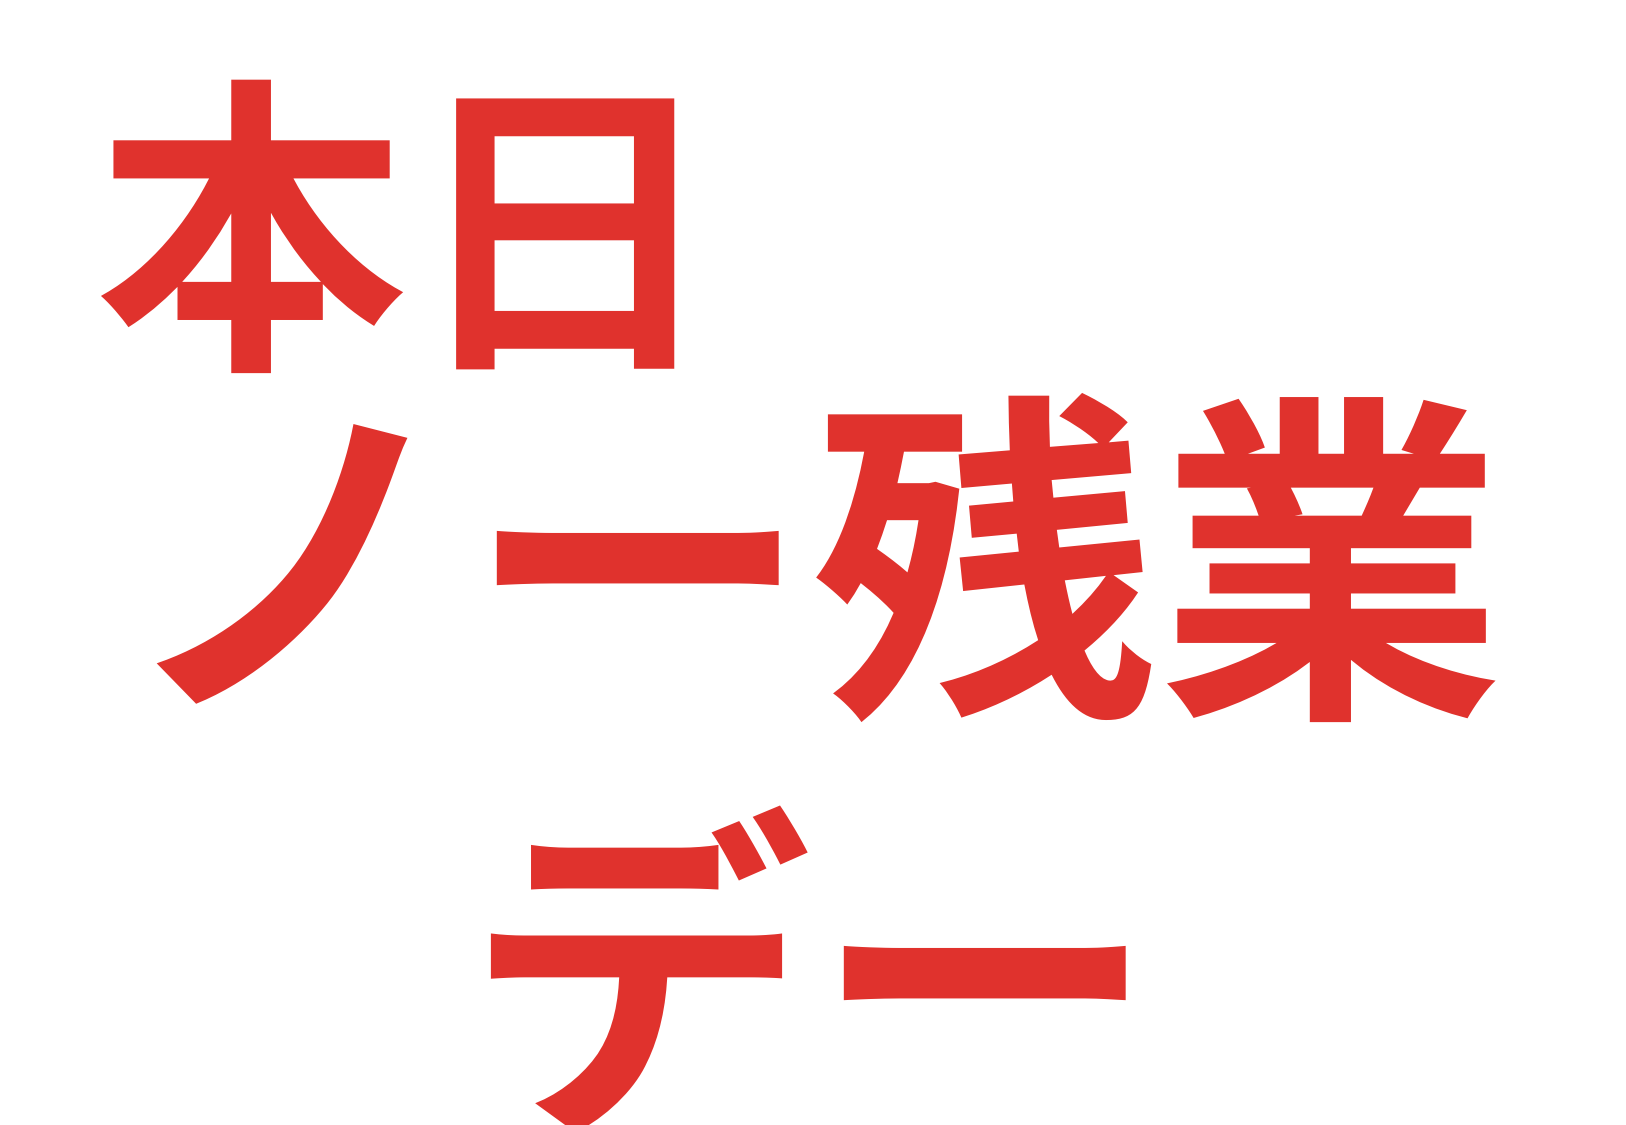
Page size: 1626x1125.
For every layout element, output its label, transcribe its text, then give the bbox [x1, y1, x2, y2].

text_box ノー残業 デー [0, 338, 1625, 1125]
text_box 本日 [56, 24, 762, 415]
